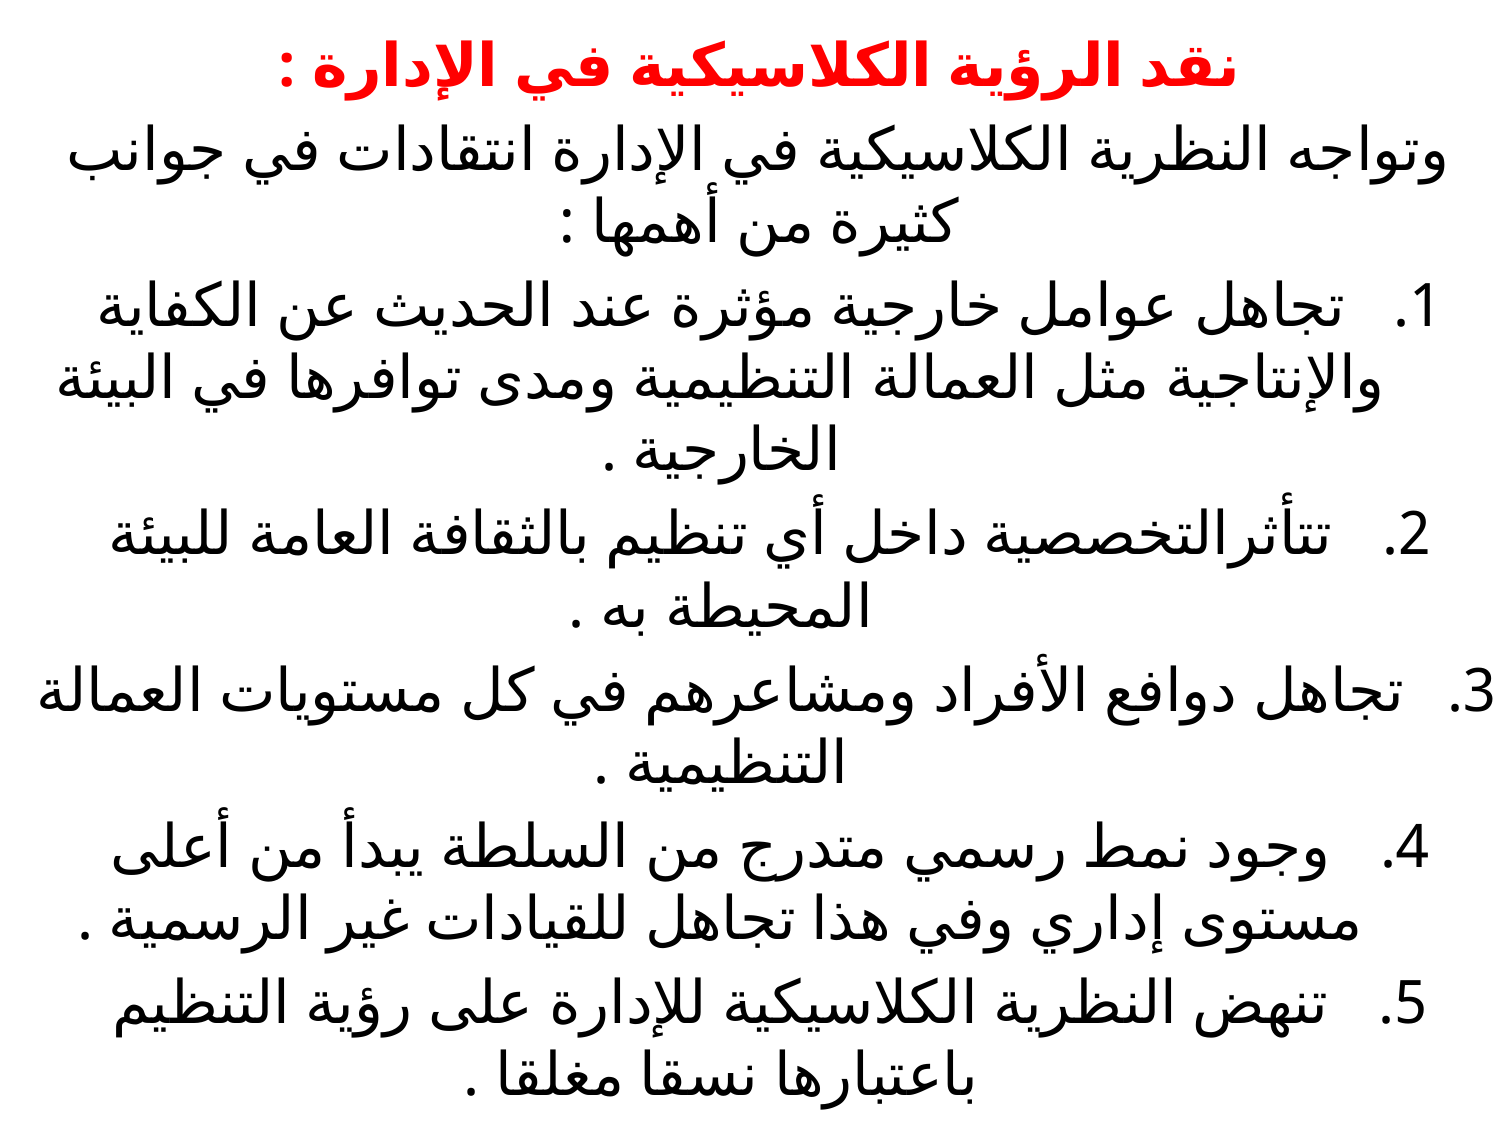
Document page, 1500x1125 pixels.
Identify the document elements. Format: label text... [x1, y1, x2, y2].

subtitle نقد الرؤية الكلاسيكية في الإدارة : وتواجه النظرية الكلاسيكية في الإدارة انتقادات في جوانب كثيرة من أهمها : تجاهل عوامل خارجية مؤثرة عند الحديث عن الكفاية والإنتاجية مثل العمالة التنظيمية ومدى توافرها في البيئة الخارجية . تتأثرالتخصصية داخل أي تنظيم بالثقافة العامة للبيئة المحيطة به . تجاهل دوافع الأفراد ومشاعرهم في كل مستويات العمالة التنظيمية . وجود نمط رسمي متدرج من السلطة يبدأ من أعلى مستوى إداري وفي هذا تجاهل للقيادات غير الرسمية . تنهض النظرية الكلاسيكية للإدارة على رؤية التنظيم باعتبارها نسقا مغلقا . [0, 19, 1500, 1125]
